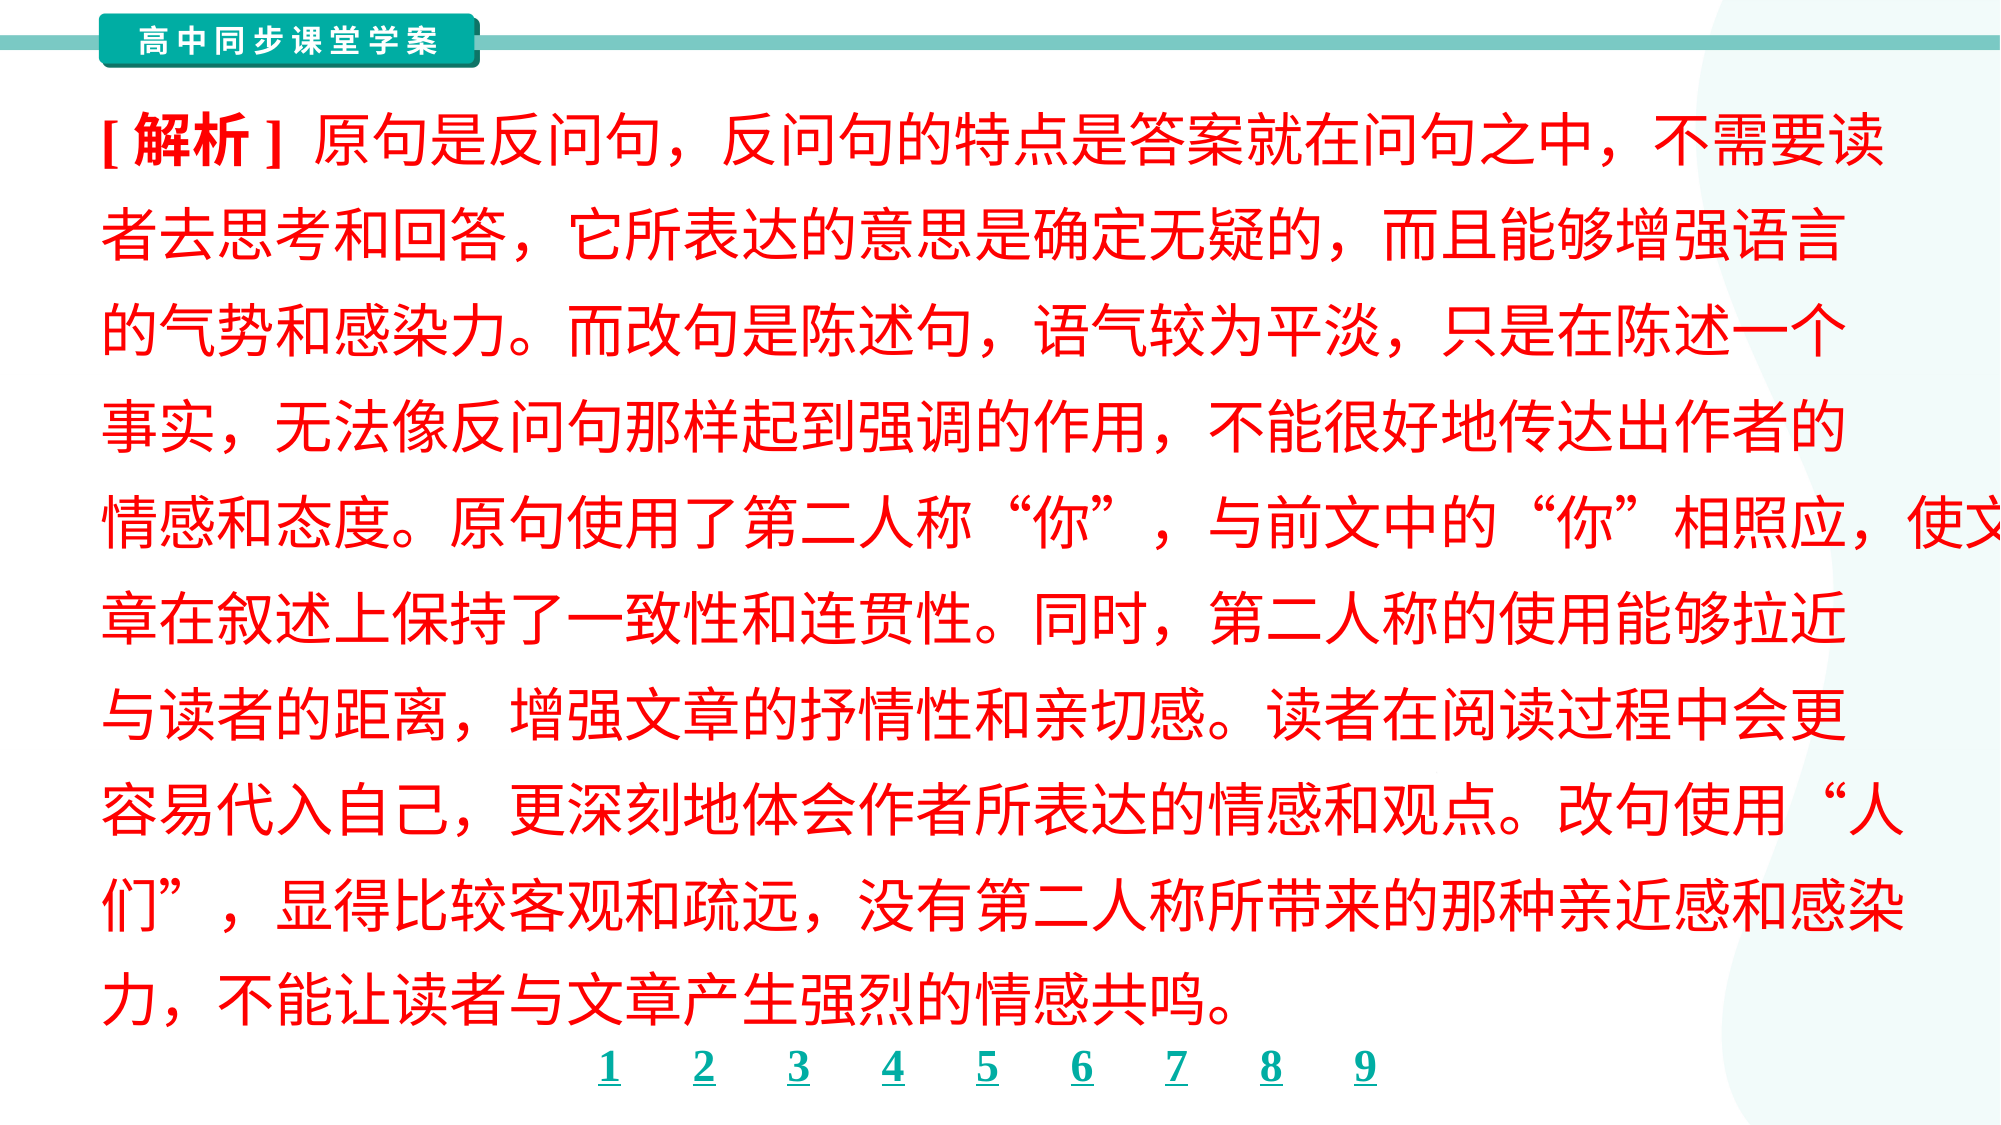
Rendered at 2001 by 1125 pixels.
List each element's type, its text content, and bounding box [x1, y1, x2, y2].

text_box [解析] 原句是反问句，反问句的特点是答案就在问句之中，不需要读 者去思考和回答，它所表达的意思是确定无疑的，而且能够增强语言 的气势和感染力。而改句是陈述句，语气较为平淡，只是在陈述一个 事实，无法像反问句那样起到强调的作用，不能很好地传达出作者的 情感和态度。原句使用了第二人称“你”，与前文中的“你”相照应，使文 章在叙述上保持了一致性和连贯性。同时，第二人称的使用能够拉近 与读者的距离，增强文章的抒情性和亲切感。读者在阅读过程中会更 容易代入自己，更深刻地体会作者所表达的情感和观点。改句使用“人 们”，显得比较客观和疏远，没有第二人称所带来的那种亲近感和感染 力，不能让读者与文章产生强烈的情感共鸣。 [100, 76, 1899, 1025]
picture [0, 0, 2000, 1125]
